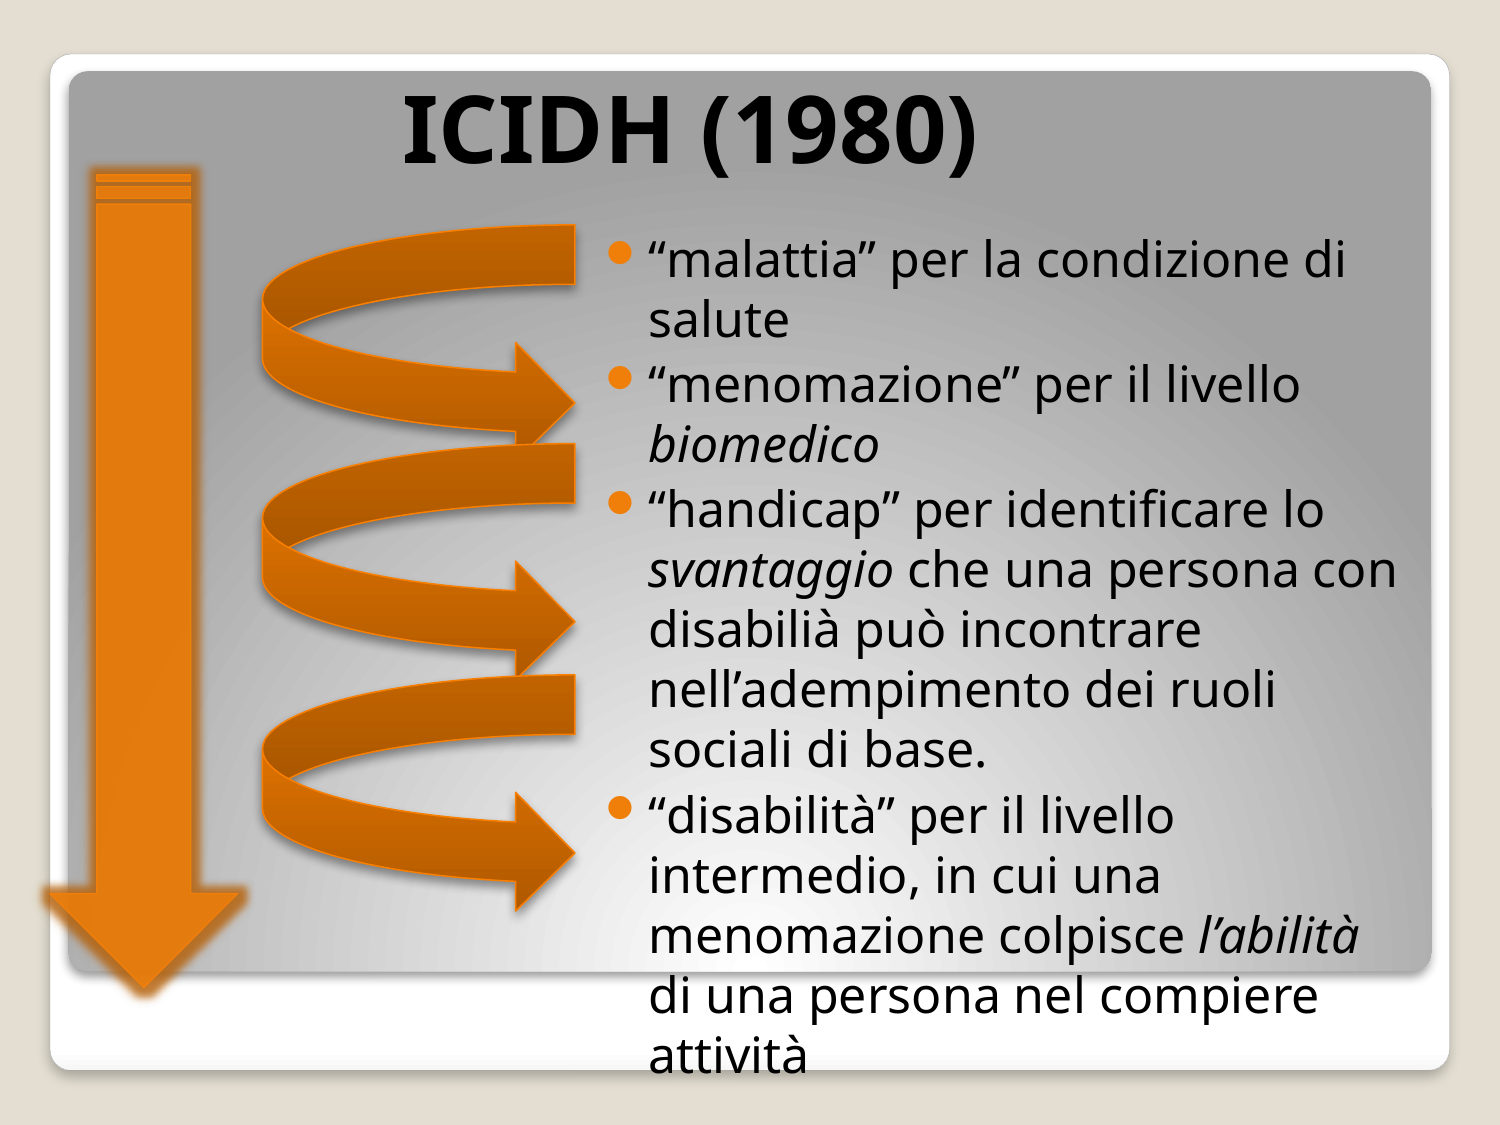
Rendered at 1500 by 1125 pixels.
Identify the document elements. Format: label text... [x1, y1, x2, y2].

text_box [261, 442, 576, 675]
text_box [96, 174, 191, 182]
text_box [261, 224, 576, 444]
text_box ICIDH (1980) [387, 62, 1250, 190]
text_box [49, 203, 239, 988]
text_box [261, 674, 576, 912]
list “malattia” per la condizione di salute “menomazione” per il livello biomedico “handicap” per identificare lo svantaggio che una persona con disabilià può incontrare nell’adempimento dei ruoli sociali di base. “disabilità” per il livello intermedio, in cui una menomazione colpisce l’abilità di una persona nel compiere attività [575, 212, 1414, 1050]
text_box [96, 186, 191, 199]
